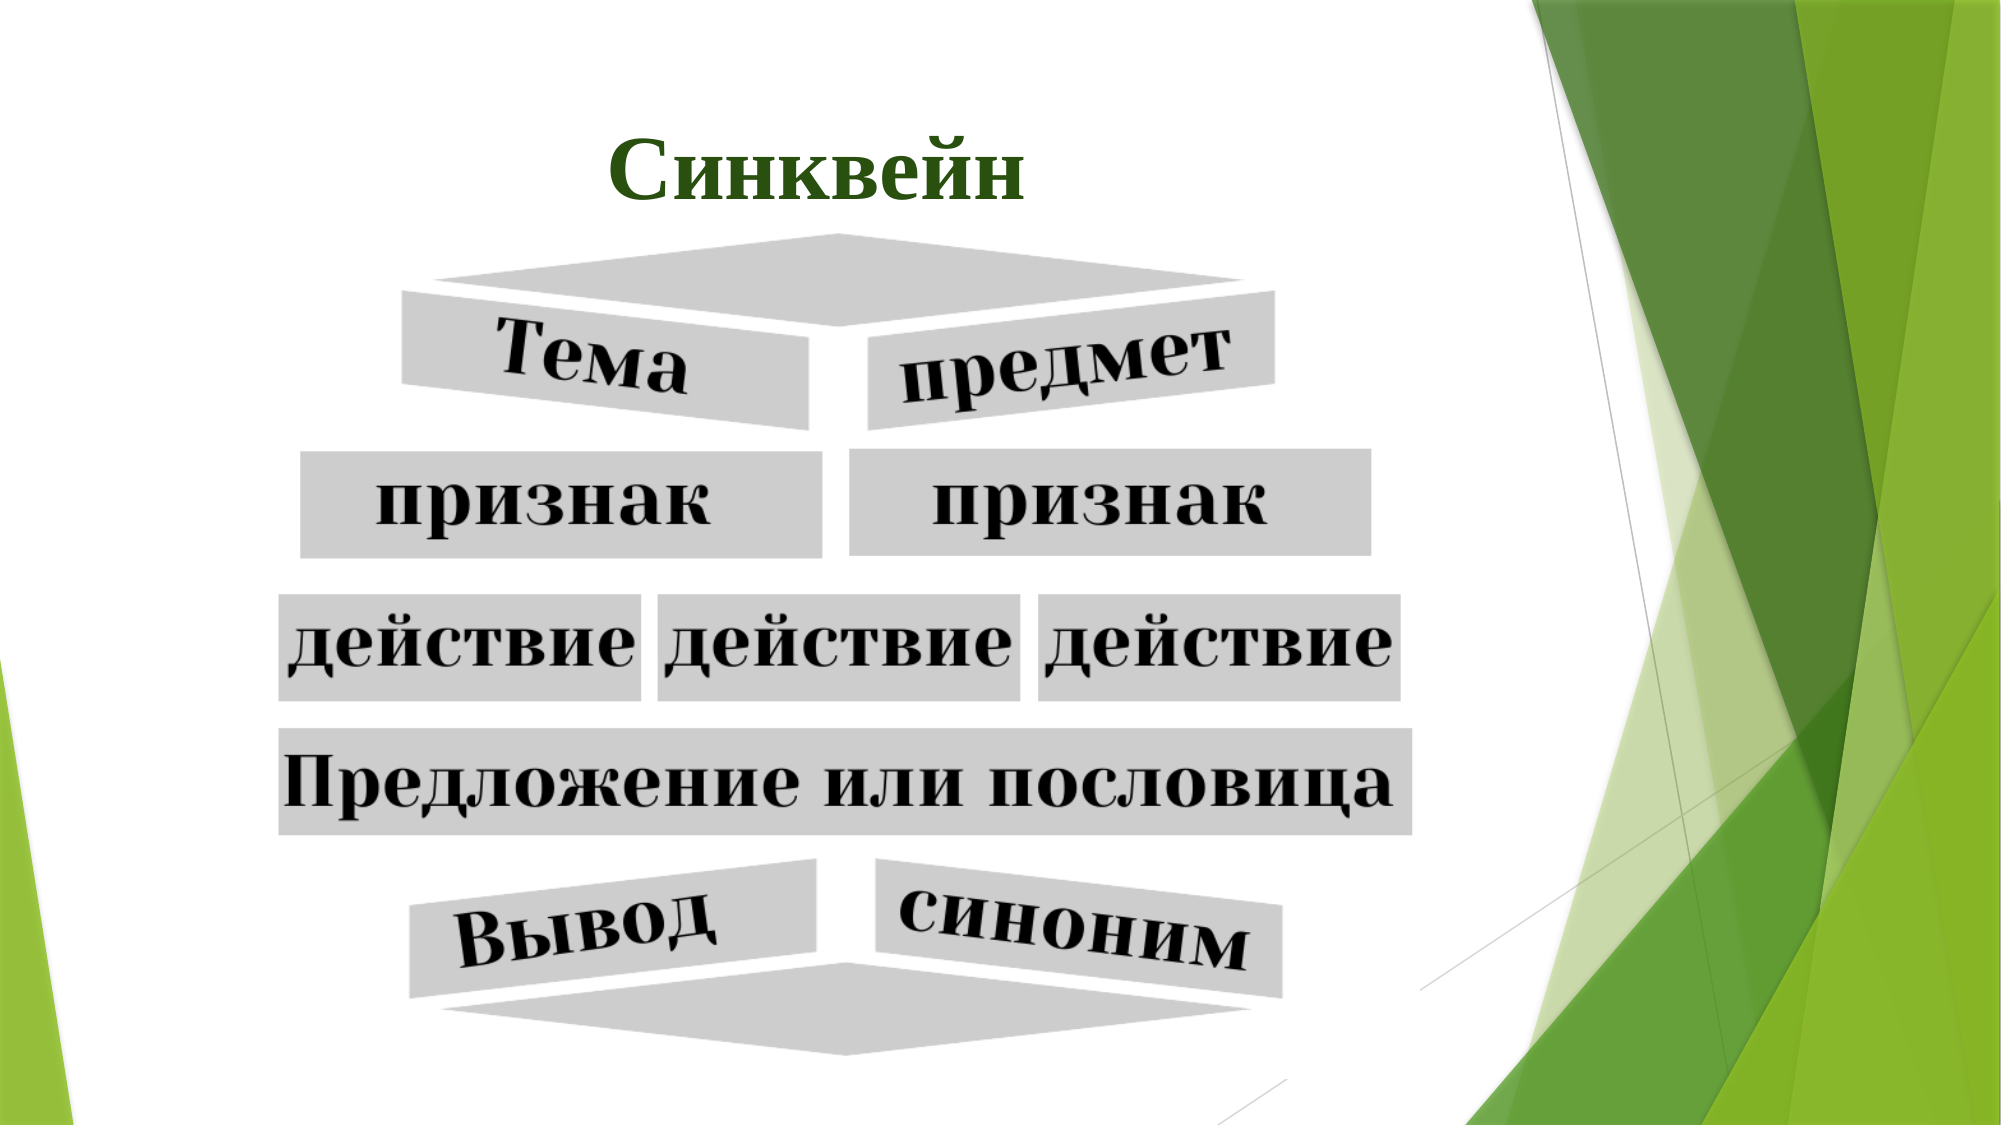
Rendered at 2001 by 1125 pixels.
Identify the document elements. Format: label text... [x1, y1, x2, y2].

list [271, 217, 1420, 1080]
title Синквейн [111, 99, 1522, 202]
